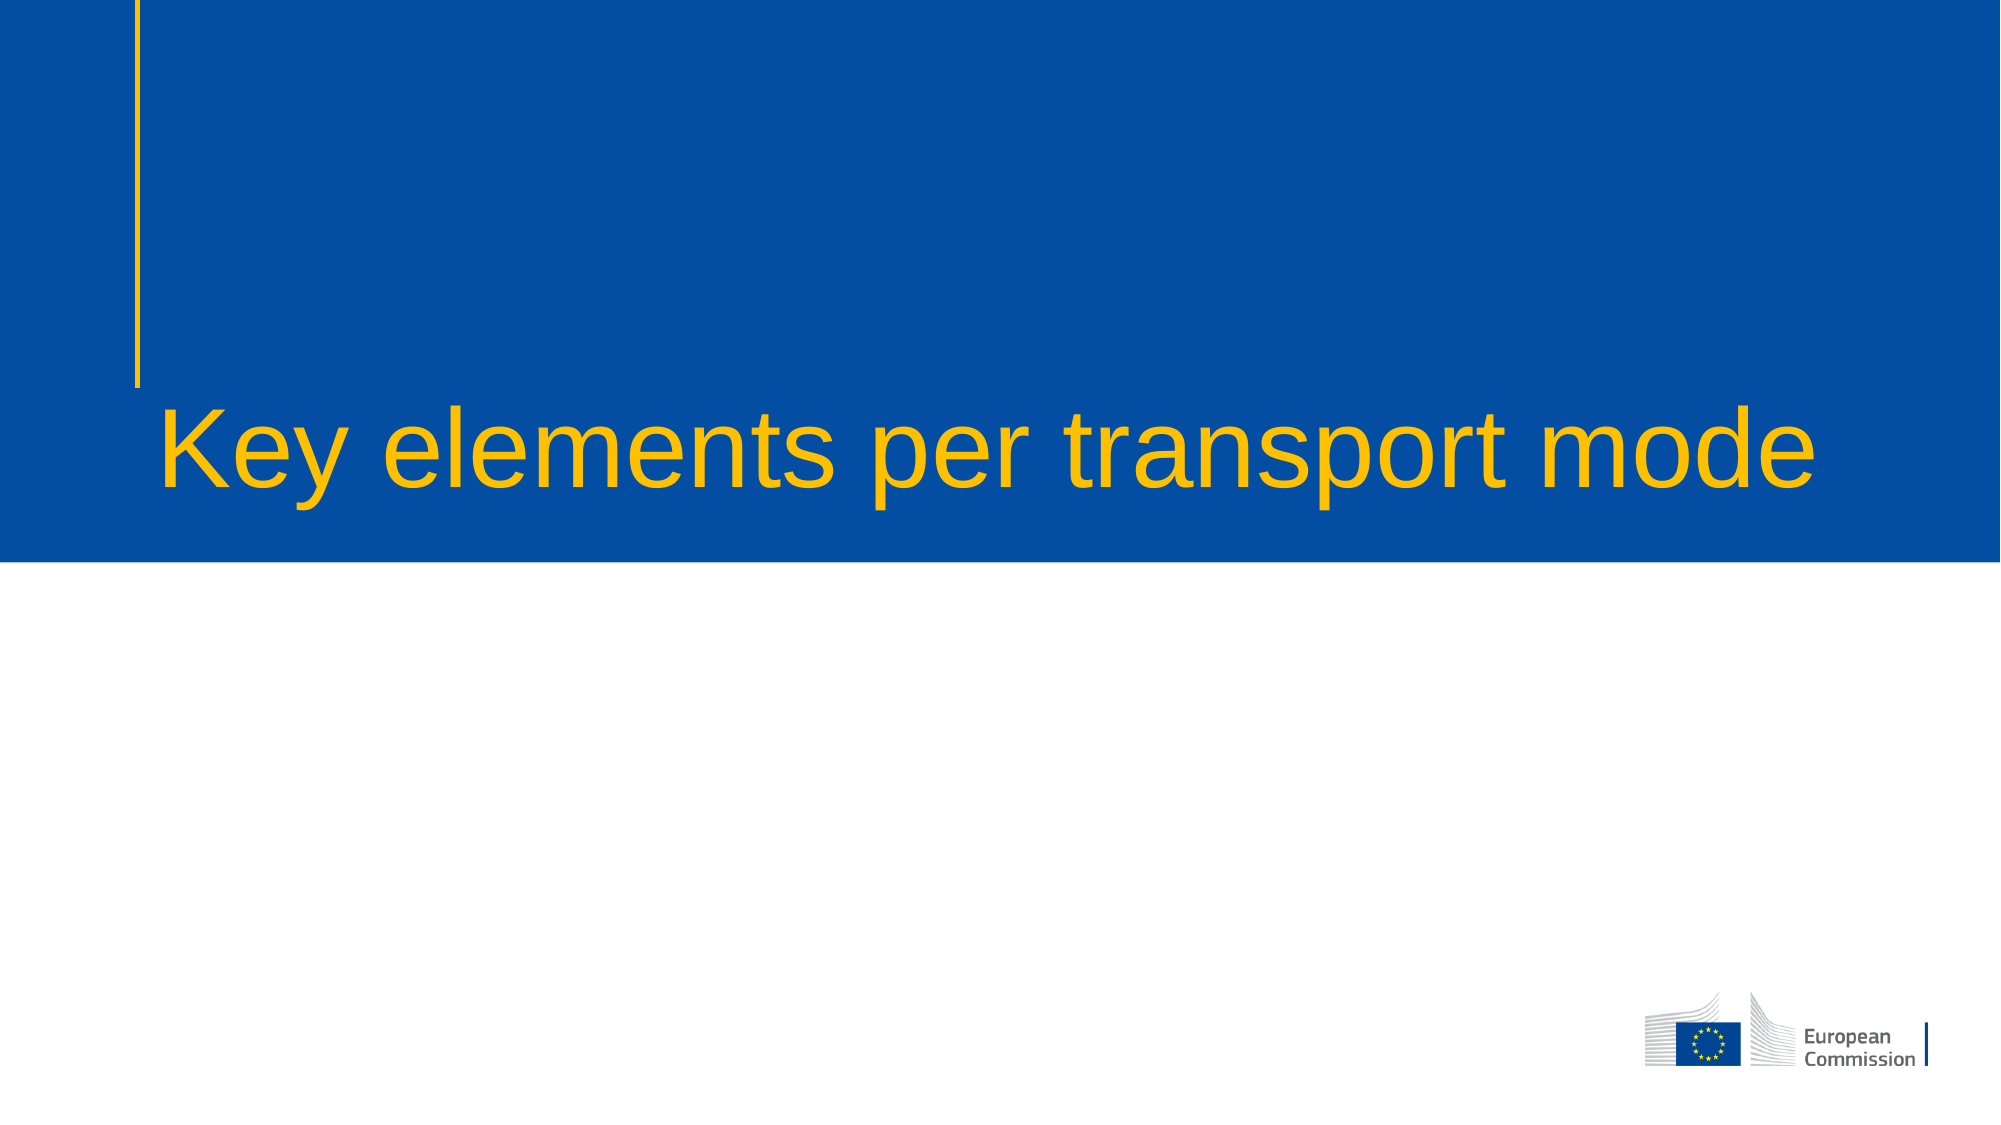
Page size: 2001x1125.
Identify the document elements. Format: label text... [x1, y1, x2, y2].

text_box Key elements per transport mode [141, 367, 1835, 518]
picture [1645, 991, 1928, 1066]
